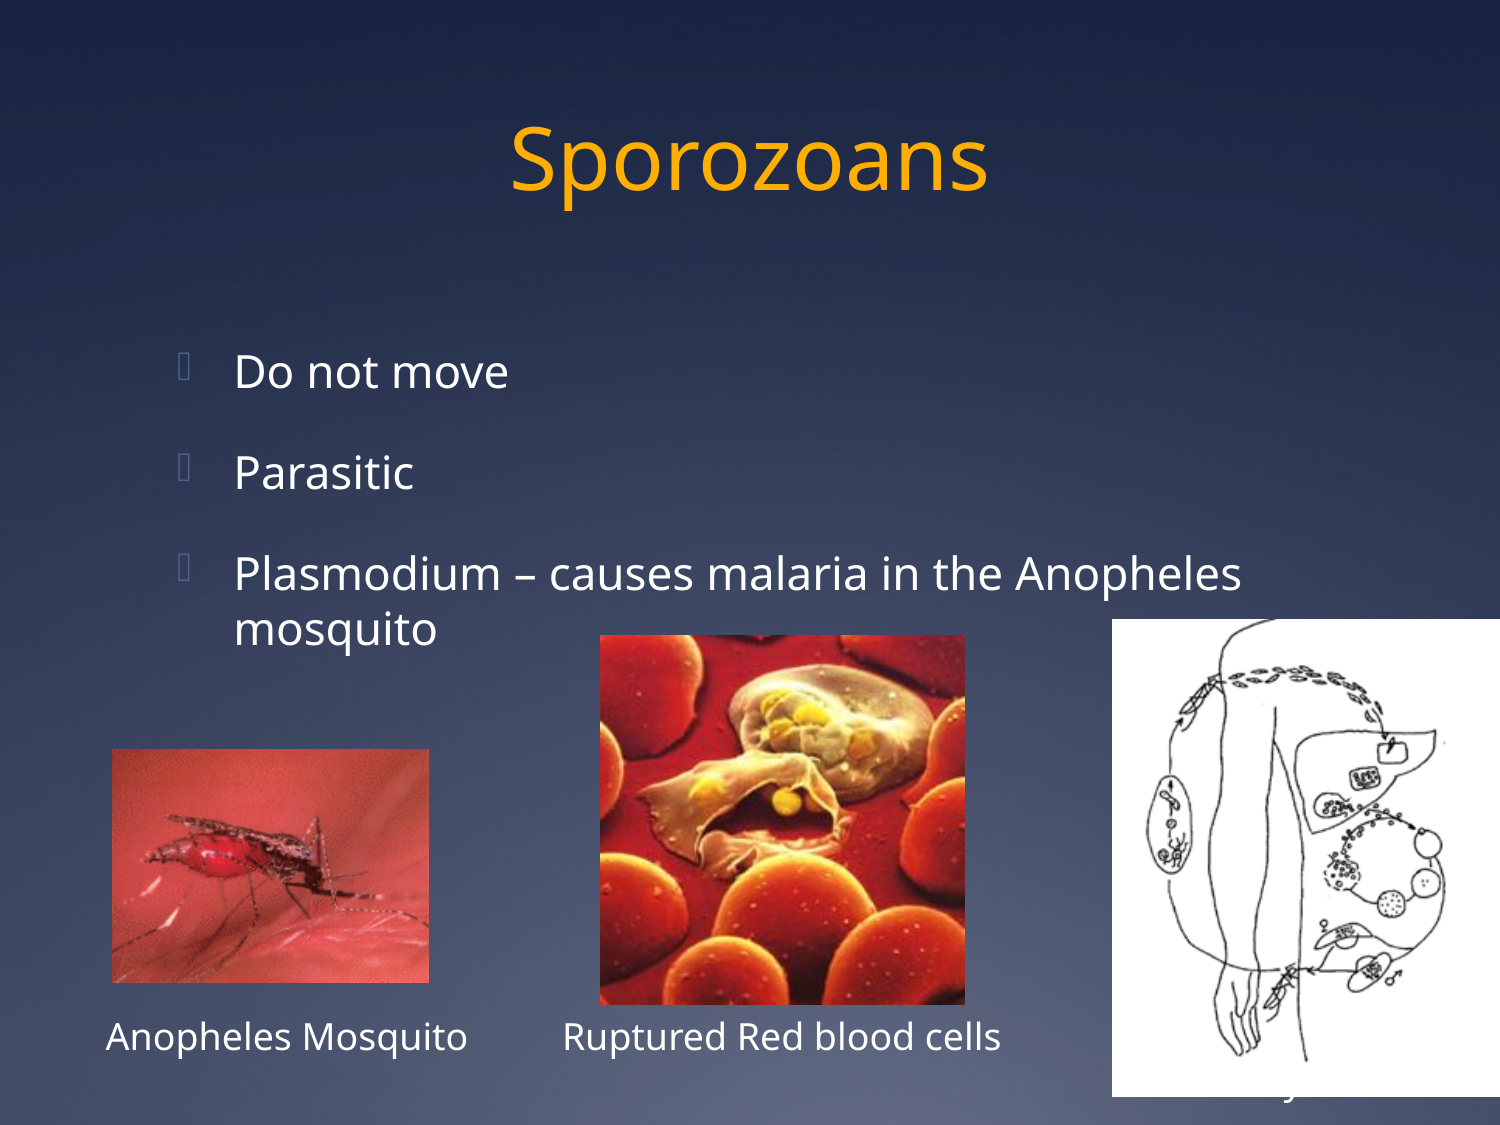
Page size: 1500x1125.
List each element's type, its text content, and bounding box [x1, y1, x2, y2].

picture [1111, 618, 1500, 1098]
text_box Ruptured Red blood cells [547, 1005, 1017, 1066]
picture [111, 748, 430, 984]
list Do not move Parasitic Plasmodium – causes malaria in the Anopheles mosquito [162, 335, 1338, 1005]
text_box Anopheles Mosquito [90, 1005, 484, 1066]
title Sporozoans [100, 95, 1400, 225]
picture [598, 634, 966, 1006]
